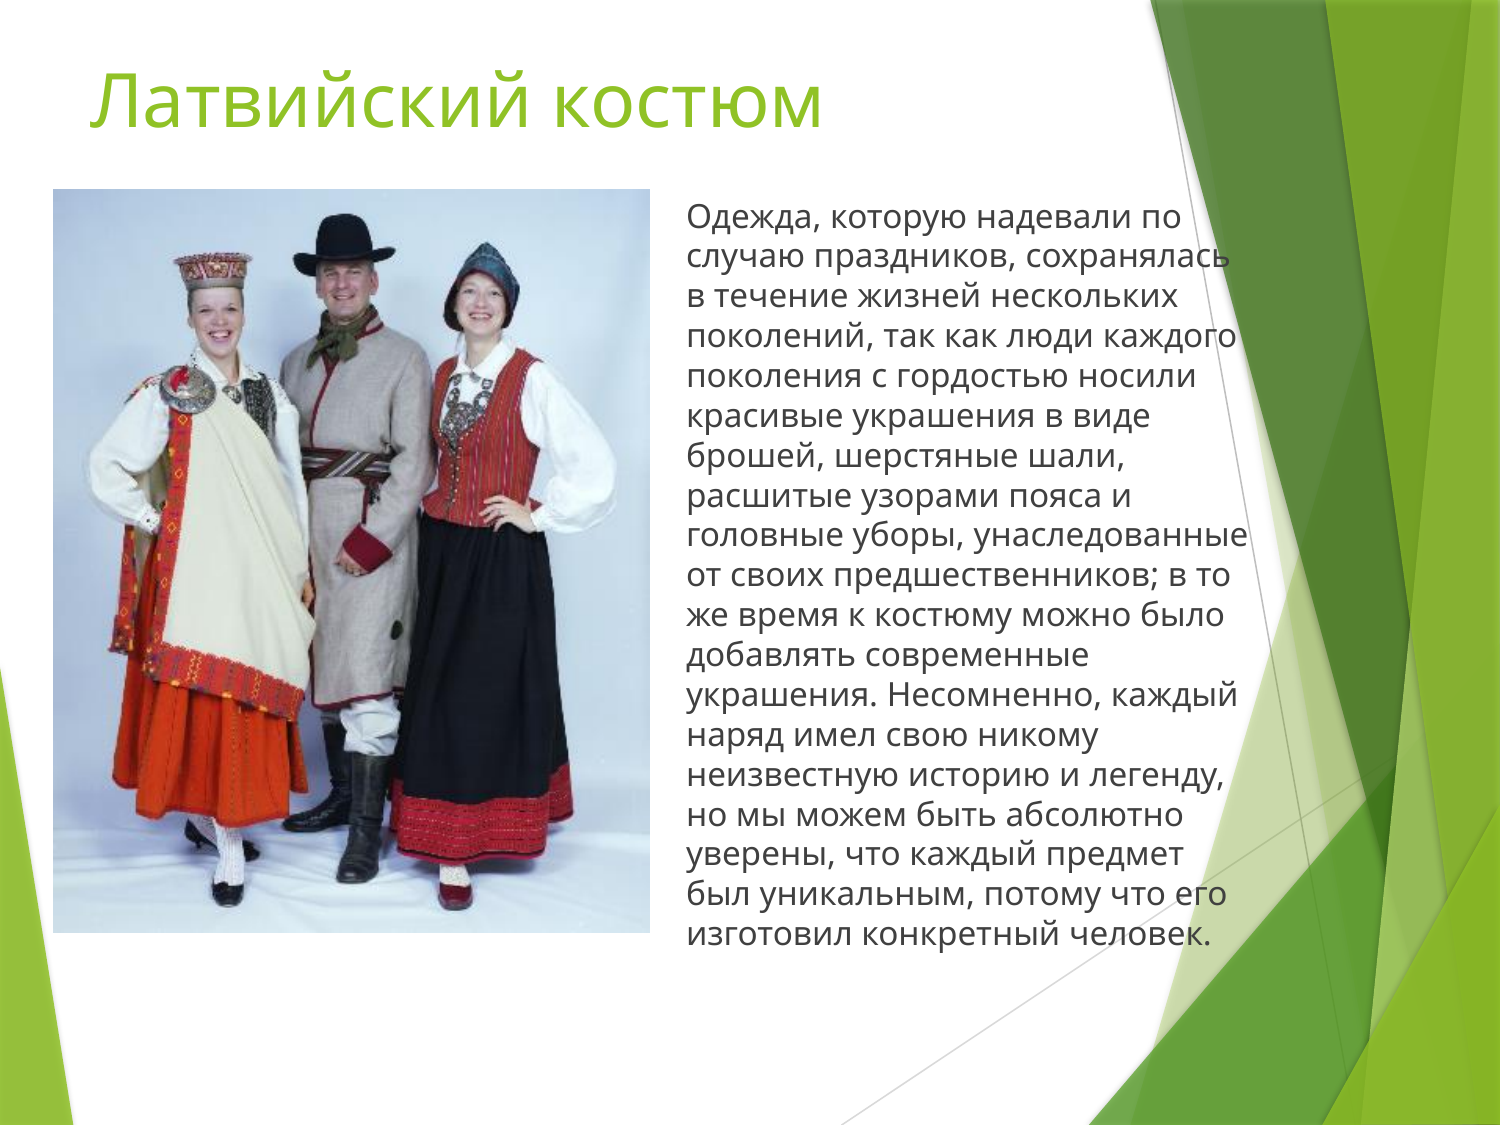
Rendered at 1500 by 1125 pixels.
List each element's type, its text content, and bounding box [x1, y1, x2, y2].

title Латвийский костюм [75, 45, 1425, 233]
list Одежда, которую надевали по случаю праздников, сохранялась в течение жизней нескольких поколений, так как люди каждого поколения с гордостью носили красивые украшения в виде брошей, шерстяные шали, расшитые узорами пояса и головные уборы, унаследованные от своих предшественников; в то же время к костюму можно было добавлять современные украшения. Несомненно, каждый наряд имел свою никому неизвестную историю и легенду, но мы можем быть абсолютно уверены, что каждый предмет был уникальным, потому что его изготовил конкретный человек. [671, 187, 1272, 978]
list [53, 189, 651, 933]
